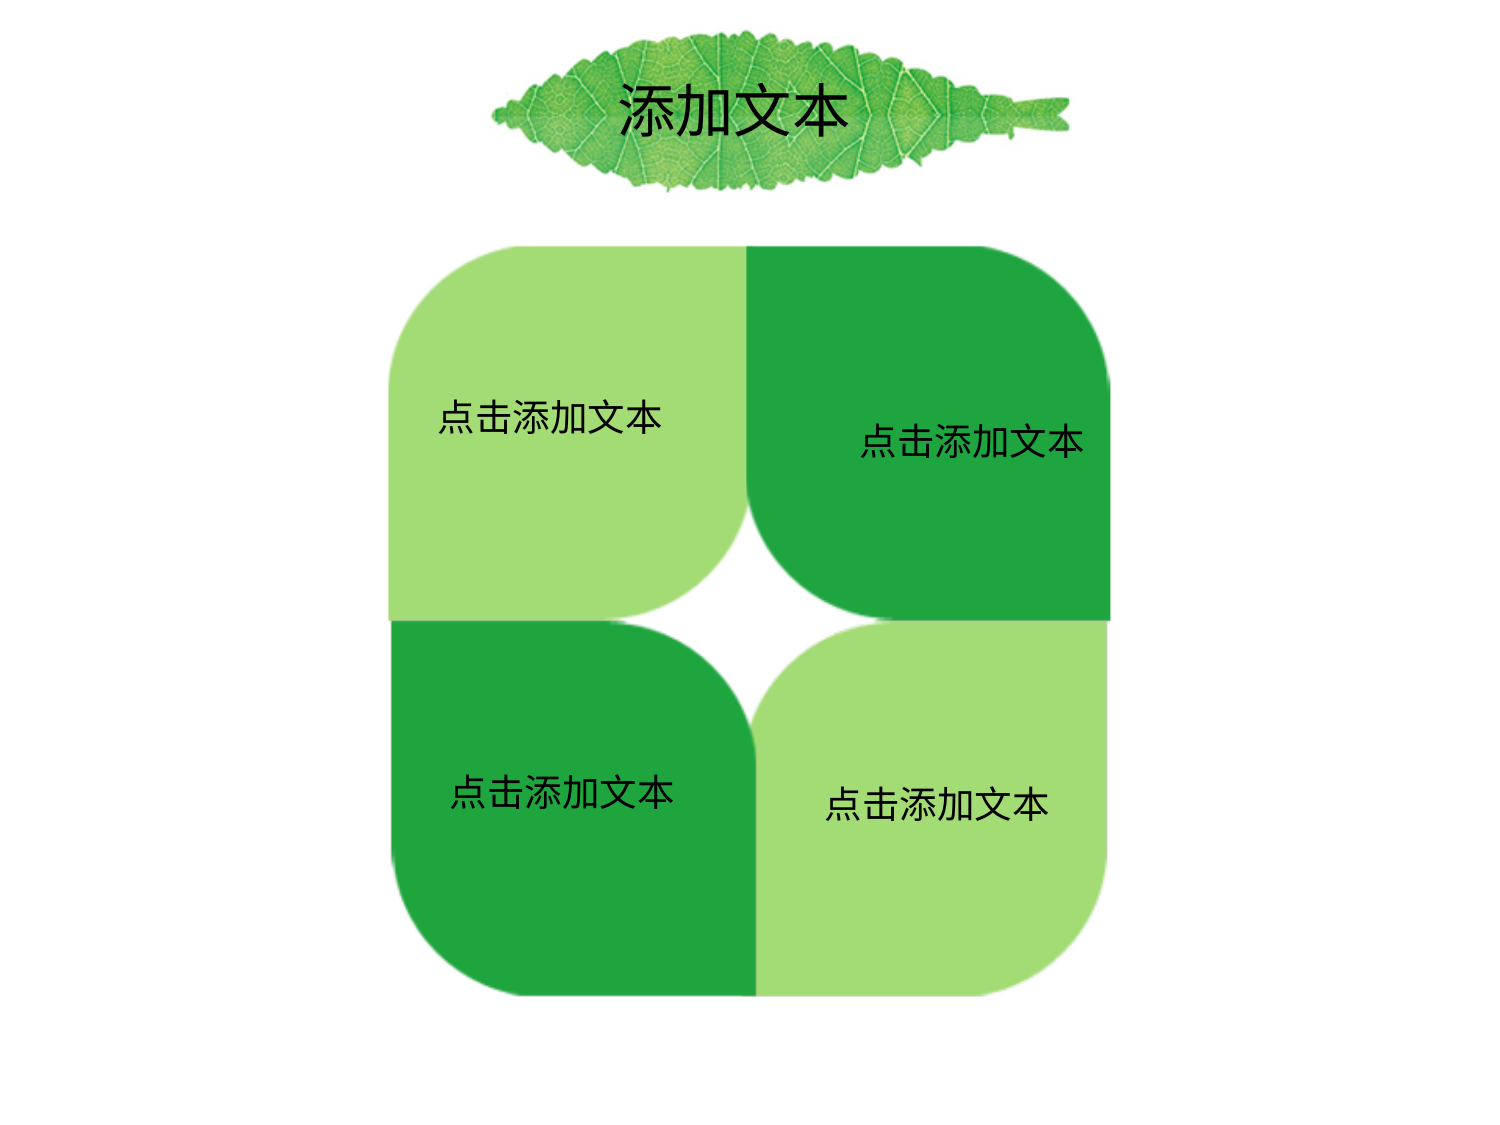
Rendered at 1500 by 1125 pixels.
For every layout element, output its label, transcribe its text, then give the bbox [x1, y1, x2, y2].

picture [0, 0, 1500, 1125]
text_box 添加文本 [602, 66, 866, 152]
